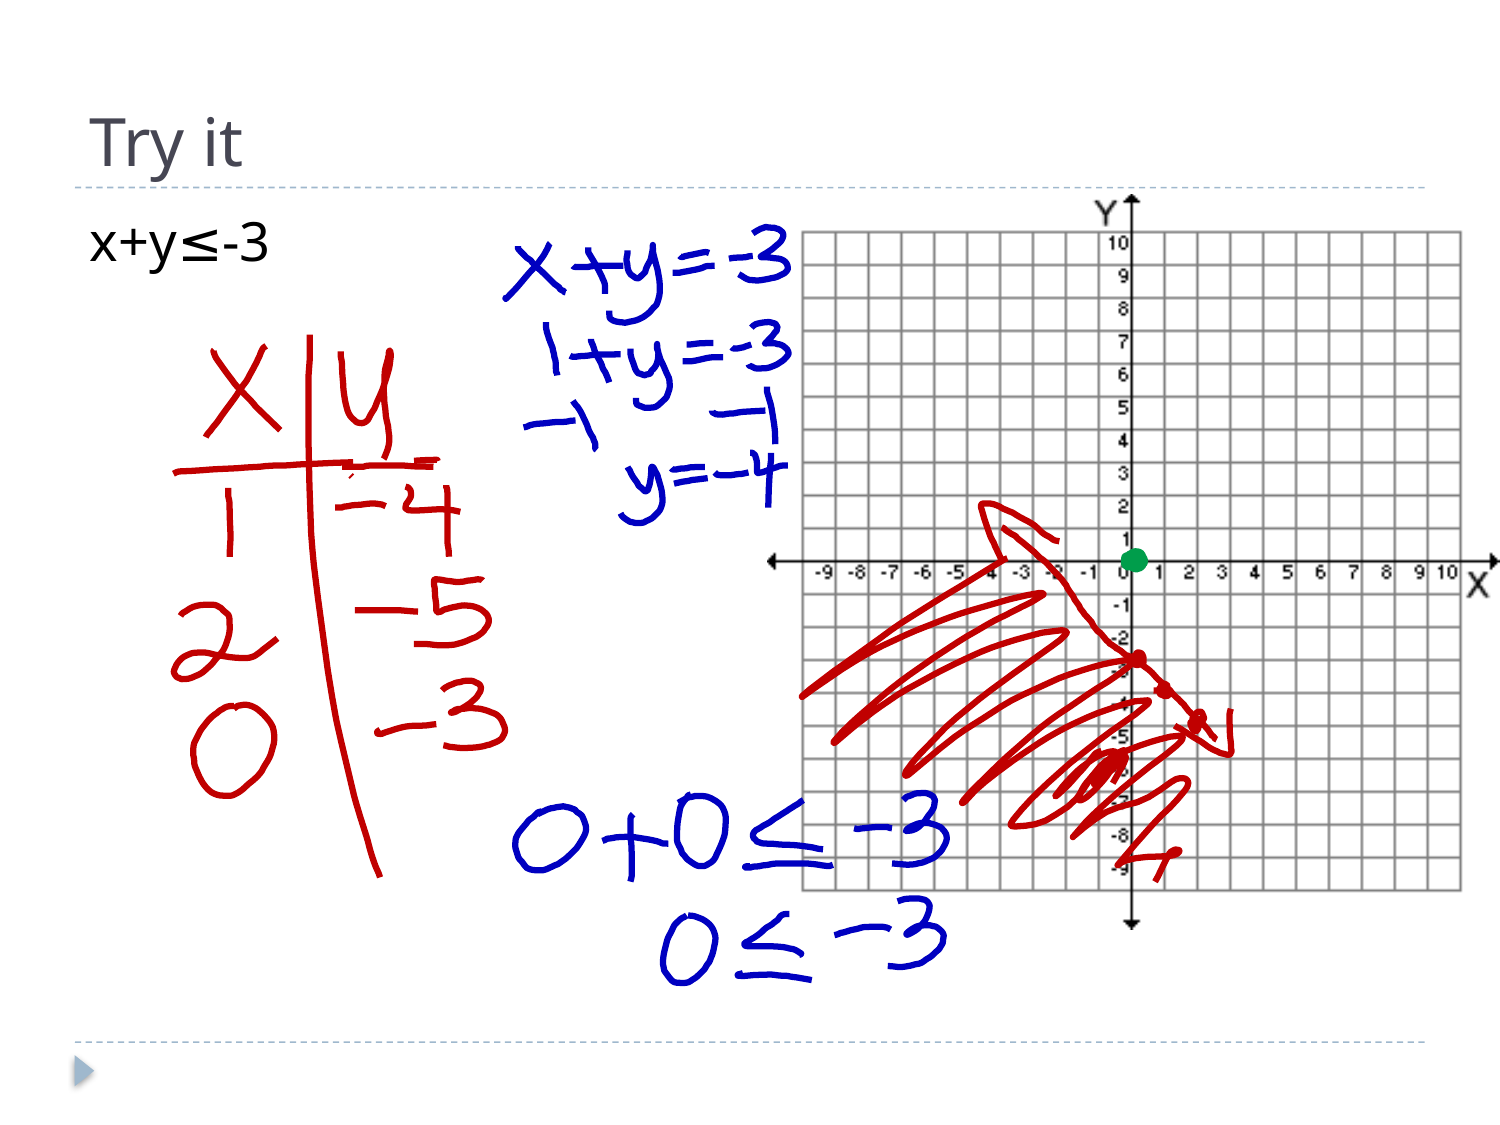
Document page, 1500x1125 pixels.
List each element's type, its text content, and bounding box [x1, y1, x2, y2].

text_box [731, 344, 750, 350]
text_box [307, 334, 327, 463]
text_box [545, 322, 559, 376]
text_box [711, 410, 761, 416]
text_box [676, 793, 727, 867]
text_box [536, 265, 566, 294]
text_box [682, 356, 724, 363]
text_box [736, 972, 812, 981]
text_box [747, 322, 761, 370]
text_box [633, 836, 669, 845]
text_box [449, 506, 461, 513]
text_box [340, 349, 392, 460]
text_box [192, 703, 276, 797]
text_box [517, 246, 534, 264]
text_box [445, 485, 450, 557]
text_box [308, 464, 381, 878]
text_box [608, 244, 661, 324]
text_box [173, 461, 354, 475]
title Try it [75, 24, 1425, 188]
text_box [335, 502, 386, 509]
text_box [590, 338, 610, 383]
text_box [404, 485, 446, 512]
text_box [619, 466, 664, 524]
picture [767, 194, 1500, 931]
text_box [752, 826, 761, 844]
text_box [662, 914, 717, 984]
text_box [728, 256, 744, 260]
text_box [376, 723, 437, 735]
text_box [673, 477, 708, 485]
text_box [750, 452, 761, 474]
text_box [342, 464, 434, 468]
text_box [743, 931, 802, 956]
text_box [587, 247, 606, 294]
list x+y≤-3 [75, 200, 1425, 1010]
text_box [504, 242, 551, 300]
text_box [670, 466, 705, 471]
text_box [523, 419, 576, 429]
text_box [629, 813, 634, 882]
text_box [205, 389, 240, 438]
text_box [569, 354, 595, 358]
text_box [714, 471, 749, 476]
text_box [514, 805, 587, 872]
text_box [441, 679, 506, 749]
text_box [173, 603, 278, 680]
text_box [686, 342, 714, 346]
text_box [572, 400, 598, 451]
text_box [679, 251, 710, 258]
text_box [602, 835, 630, 843]
text_box [413, 578, 490, 647]
text_box [629, 343, 671, 409]
text_box [354, 609, 419, 613]
text_box [212, 349, 281, 431]
text_box [744, 865, 761, 869]
text_box [738, 227, 761, 282]
text_box [672, 265, 715, 274]
text_box [227, 487, 232, 557]
text_box [242, 345, 267, 386]
text_box [887, 943, 944, 968]
